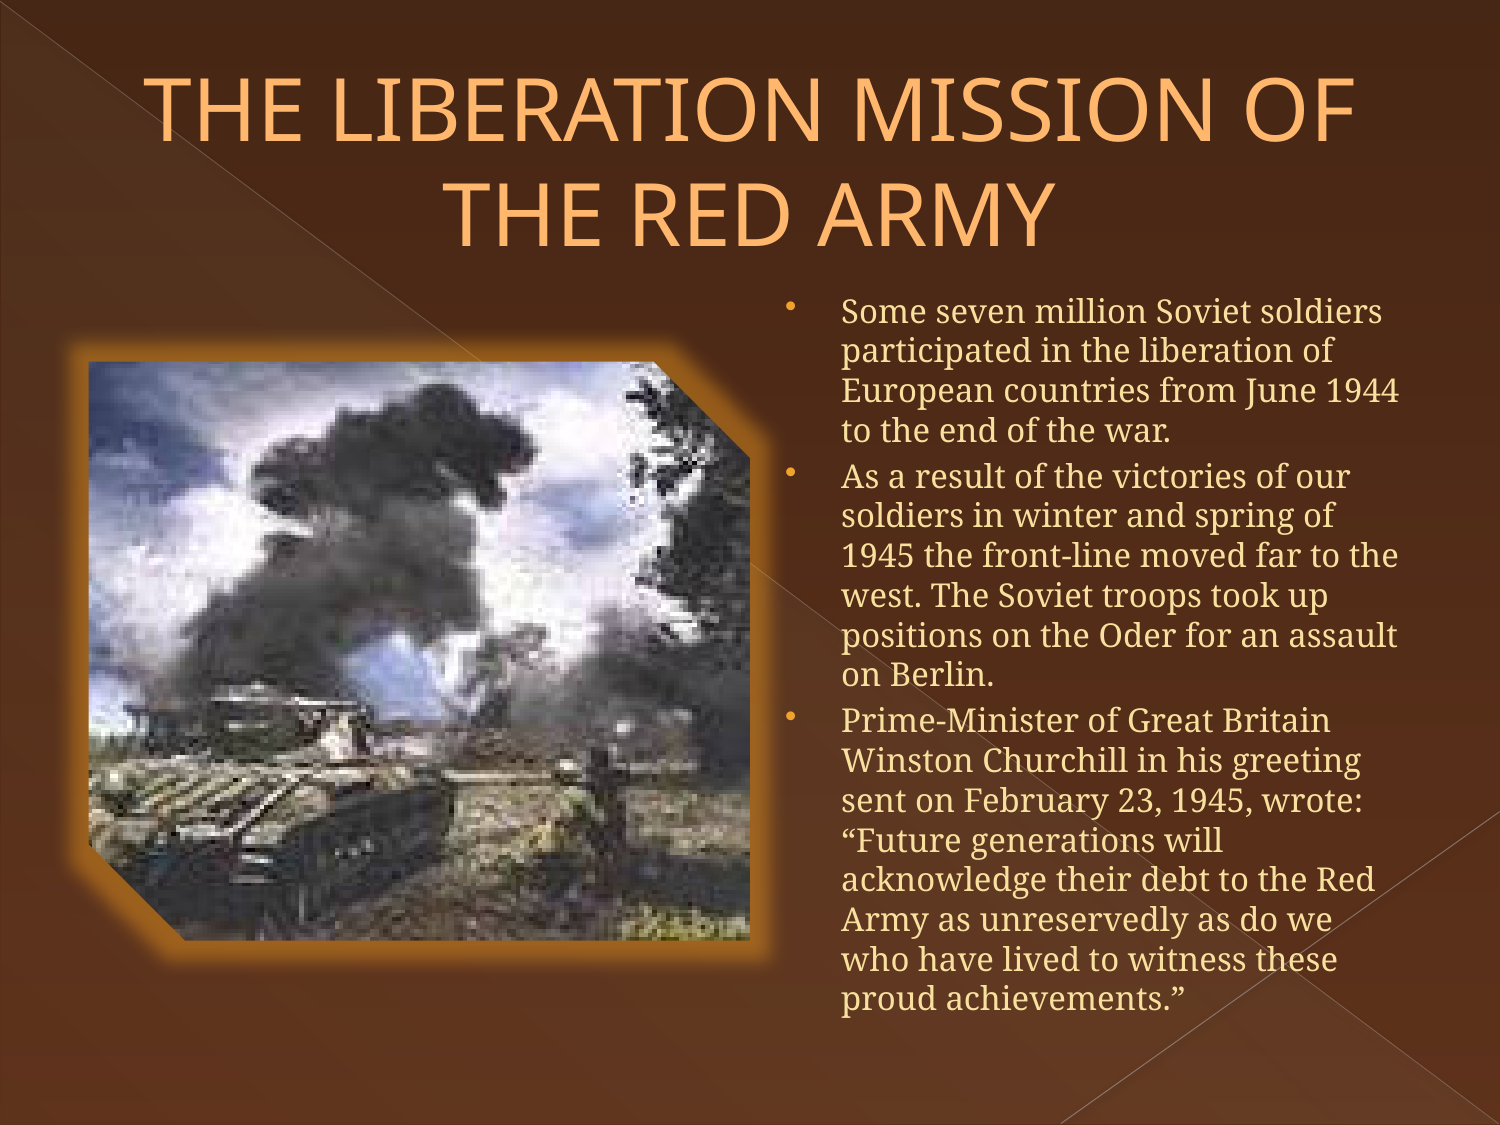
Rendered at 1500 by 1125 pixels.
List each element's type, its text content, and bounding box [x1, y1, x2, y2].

list Some seven million Soviet soldiers participated in the liberation of European countries from June 1944 to the end of the war. As a result of the victories of our soldiers in winter and spring of 1945 the front-line moved far to the west. The Soviet troops took up positions on the Oder for an assault on Berlin. Prime-Minister of Great Britain Winston Churchill in his greeting sent on February 23, 1945, wrote: “Future generations will acknowledge their debt to the Red Army as unreservedly as do we who have lived to witness these proud achievements.” [762, 282, 1425, 1025]
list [87, 361, 751, 941]
title THE LIBERATION MISSION OF THE RED ARMY [75, 43, 1425, 274]
